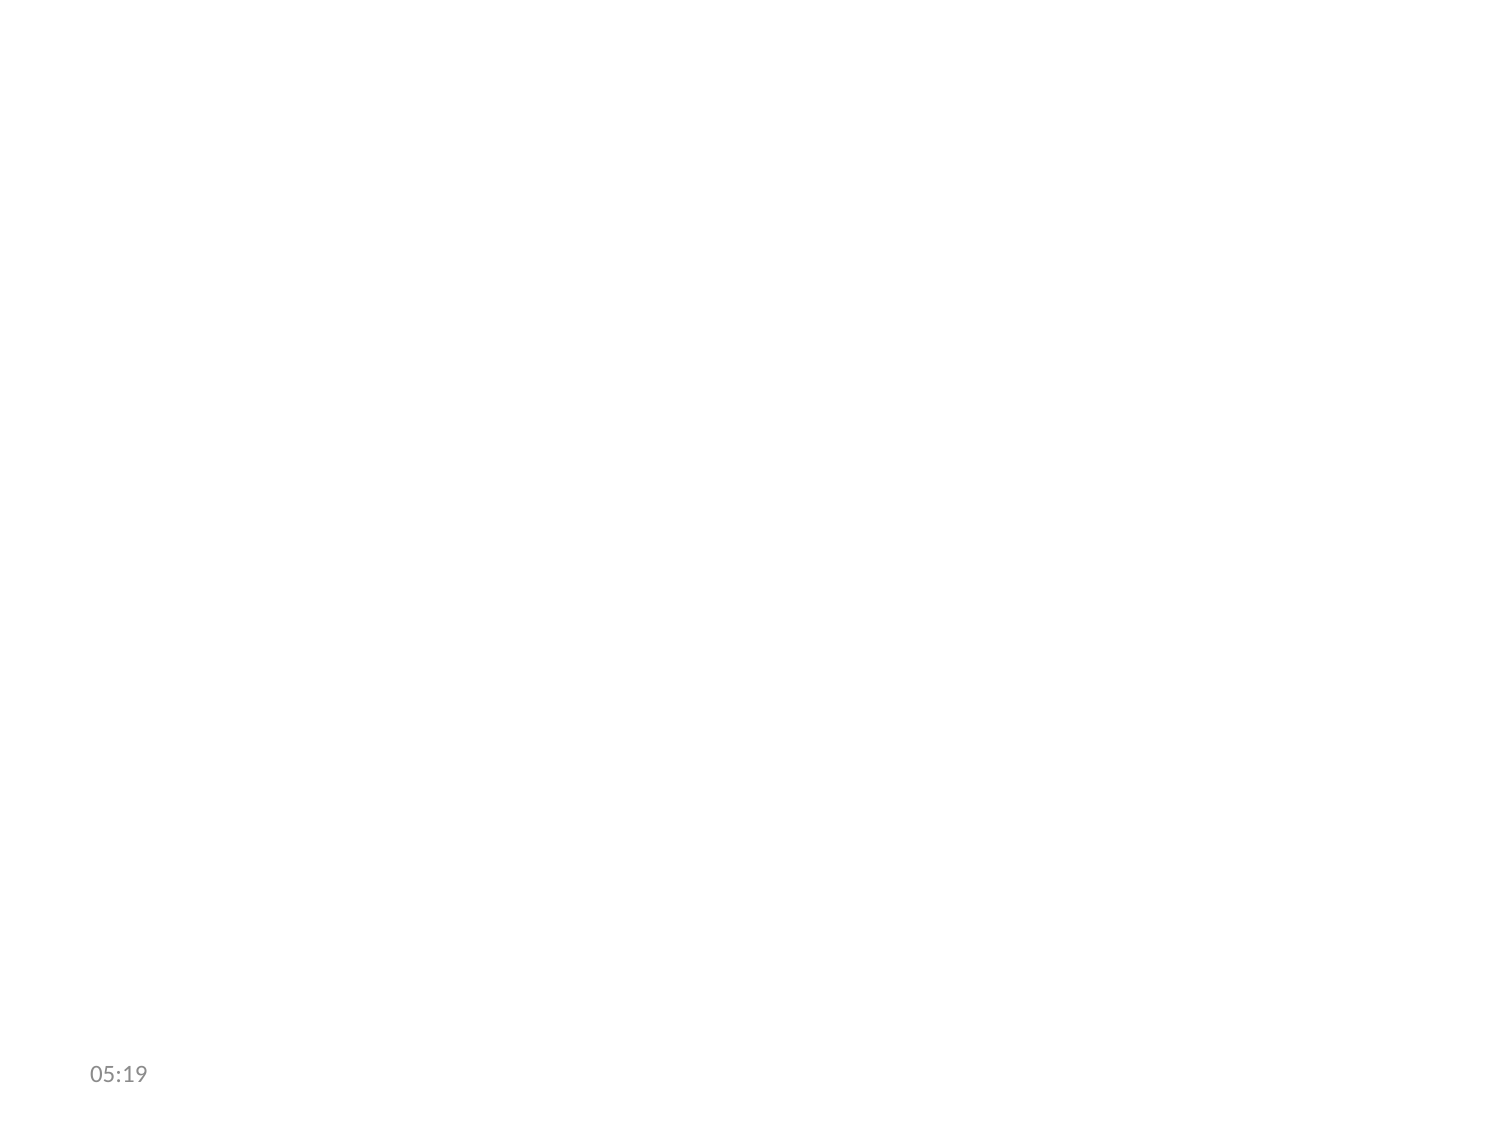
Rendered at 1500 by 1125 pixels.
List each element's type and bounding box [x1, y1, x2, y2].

slide_number [75, 1042, 425, 1103]
